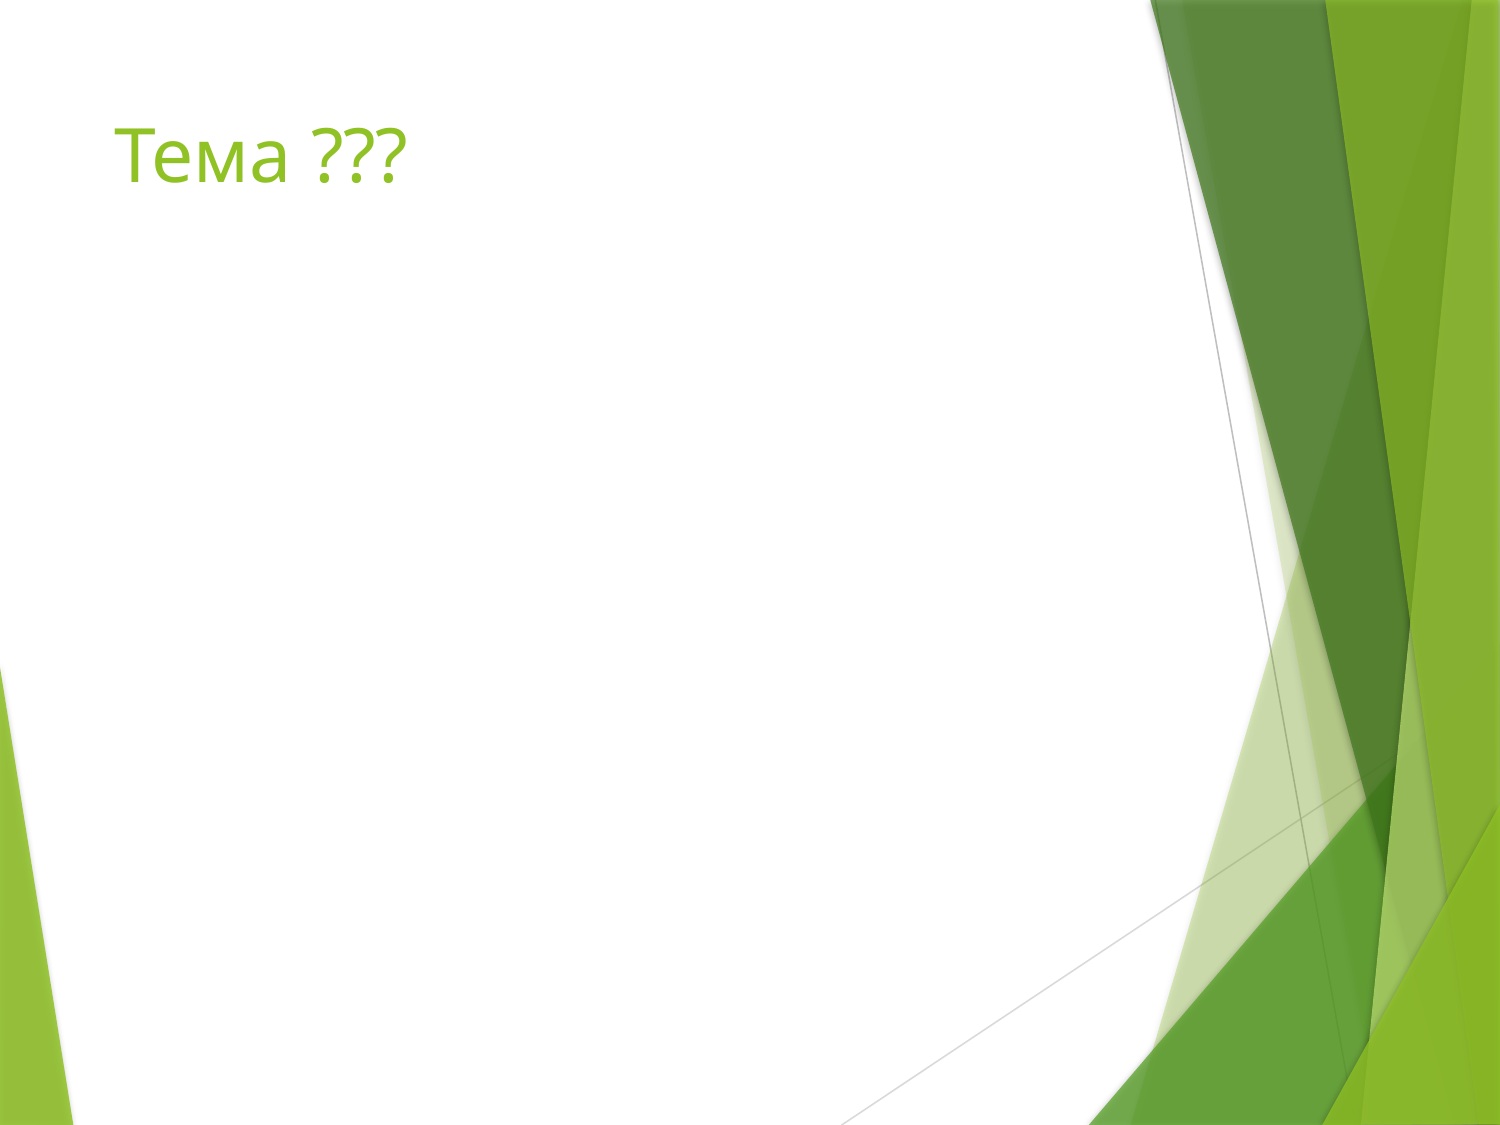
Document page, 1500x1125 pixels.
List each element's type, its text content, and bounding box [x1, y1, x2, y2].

title Тема ??? [99, 99, 1142, 317]
